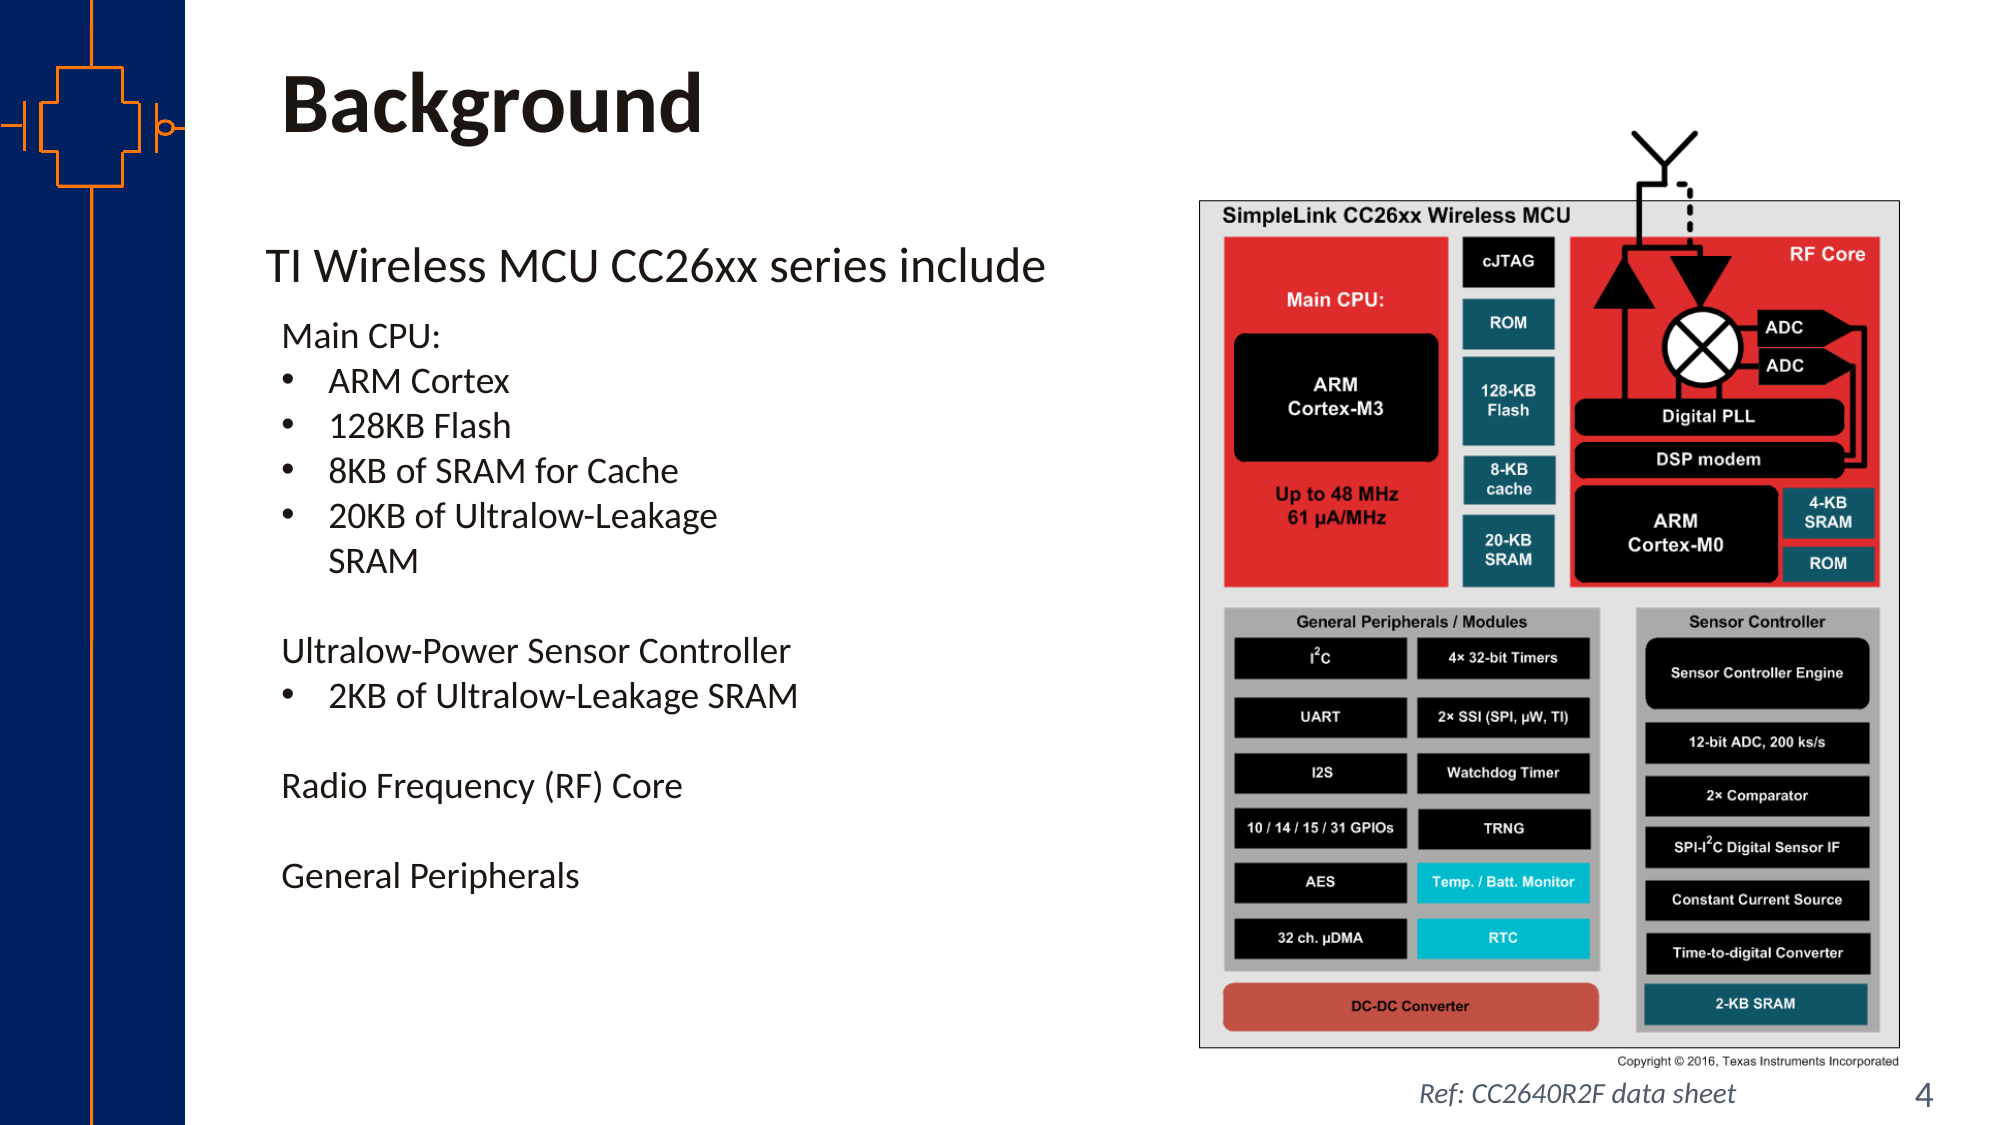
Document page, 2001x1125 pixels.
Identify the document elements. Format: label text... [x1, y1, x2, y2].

title Background [266, 37, 1850, 157]
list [1198, 130, 1901, 1069]
text_box TI Wireless MCU CC26xx series include [250, 224, 1062, 300]
slide_number 4 [1899, 1062, 1984, 1123]
text_box Main CPU: ARM Cortex 128KB Flash 8KB of SRAM for Cache 20KB of Ultralow-Leakage SRAM Ultralow-Power Sensor Controller 2KB of Ultralow-Leakage SRAM Radio Frequency (RF) Core General Peripherals [266, 303, 831, 903]
text_box Ref: CC2640R2F data sheet [1404, 1074, 1900, 1117]
